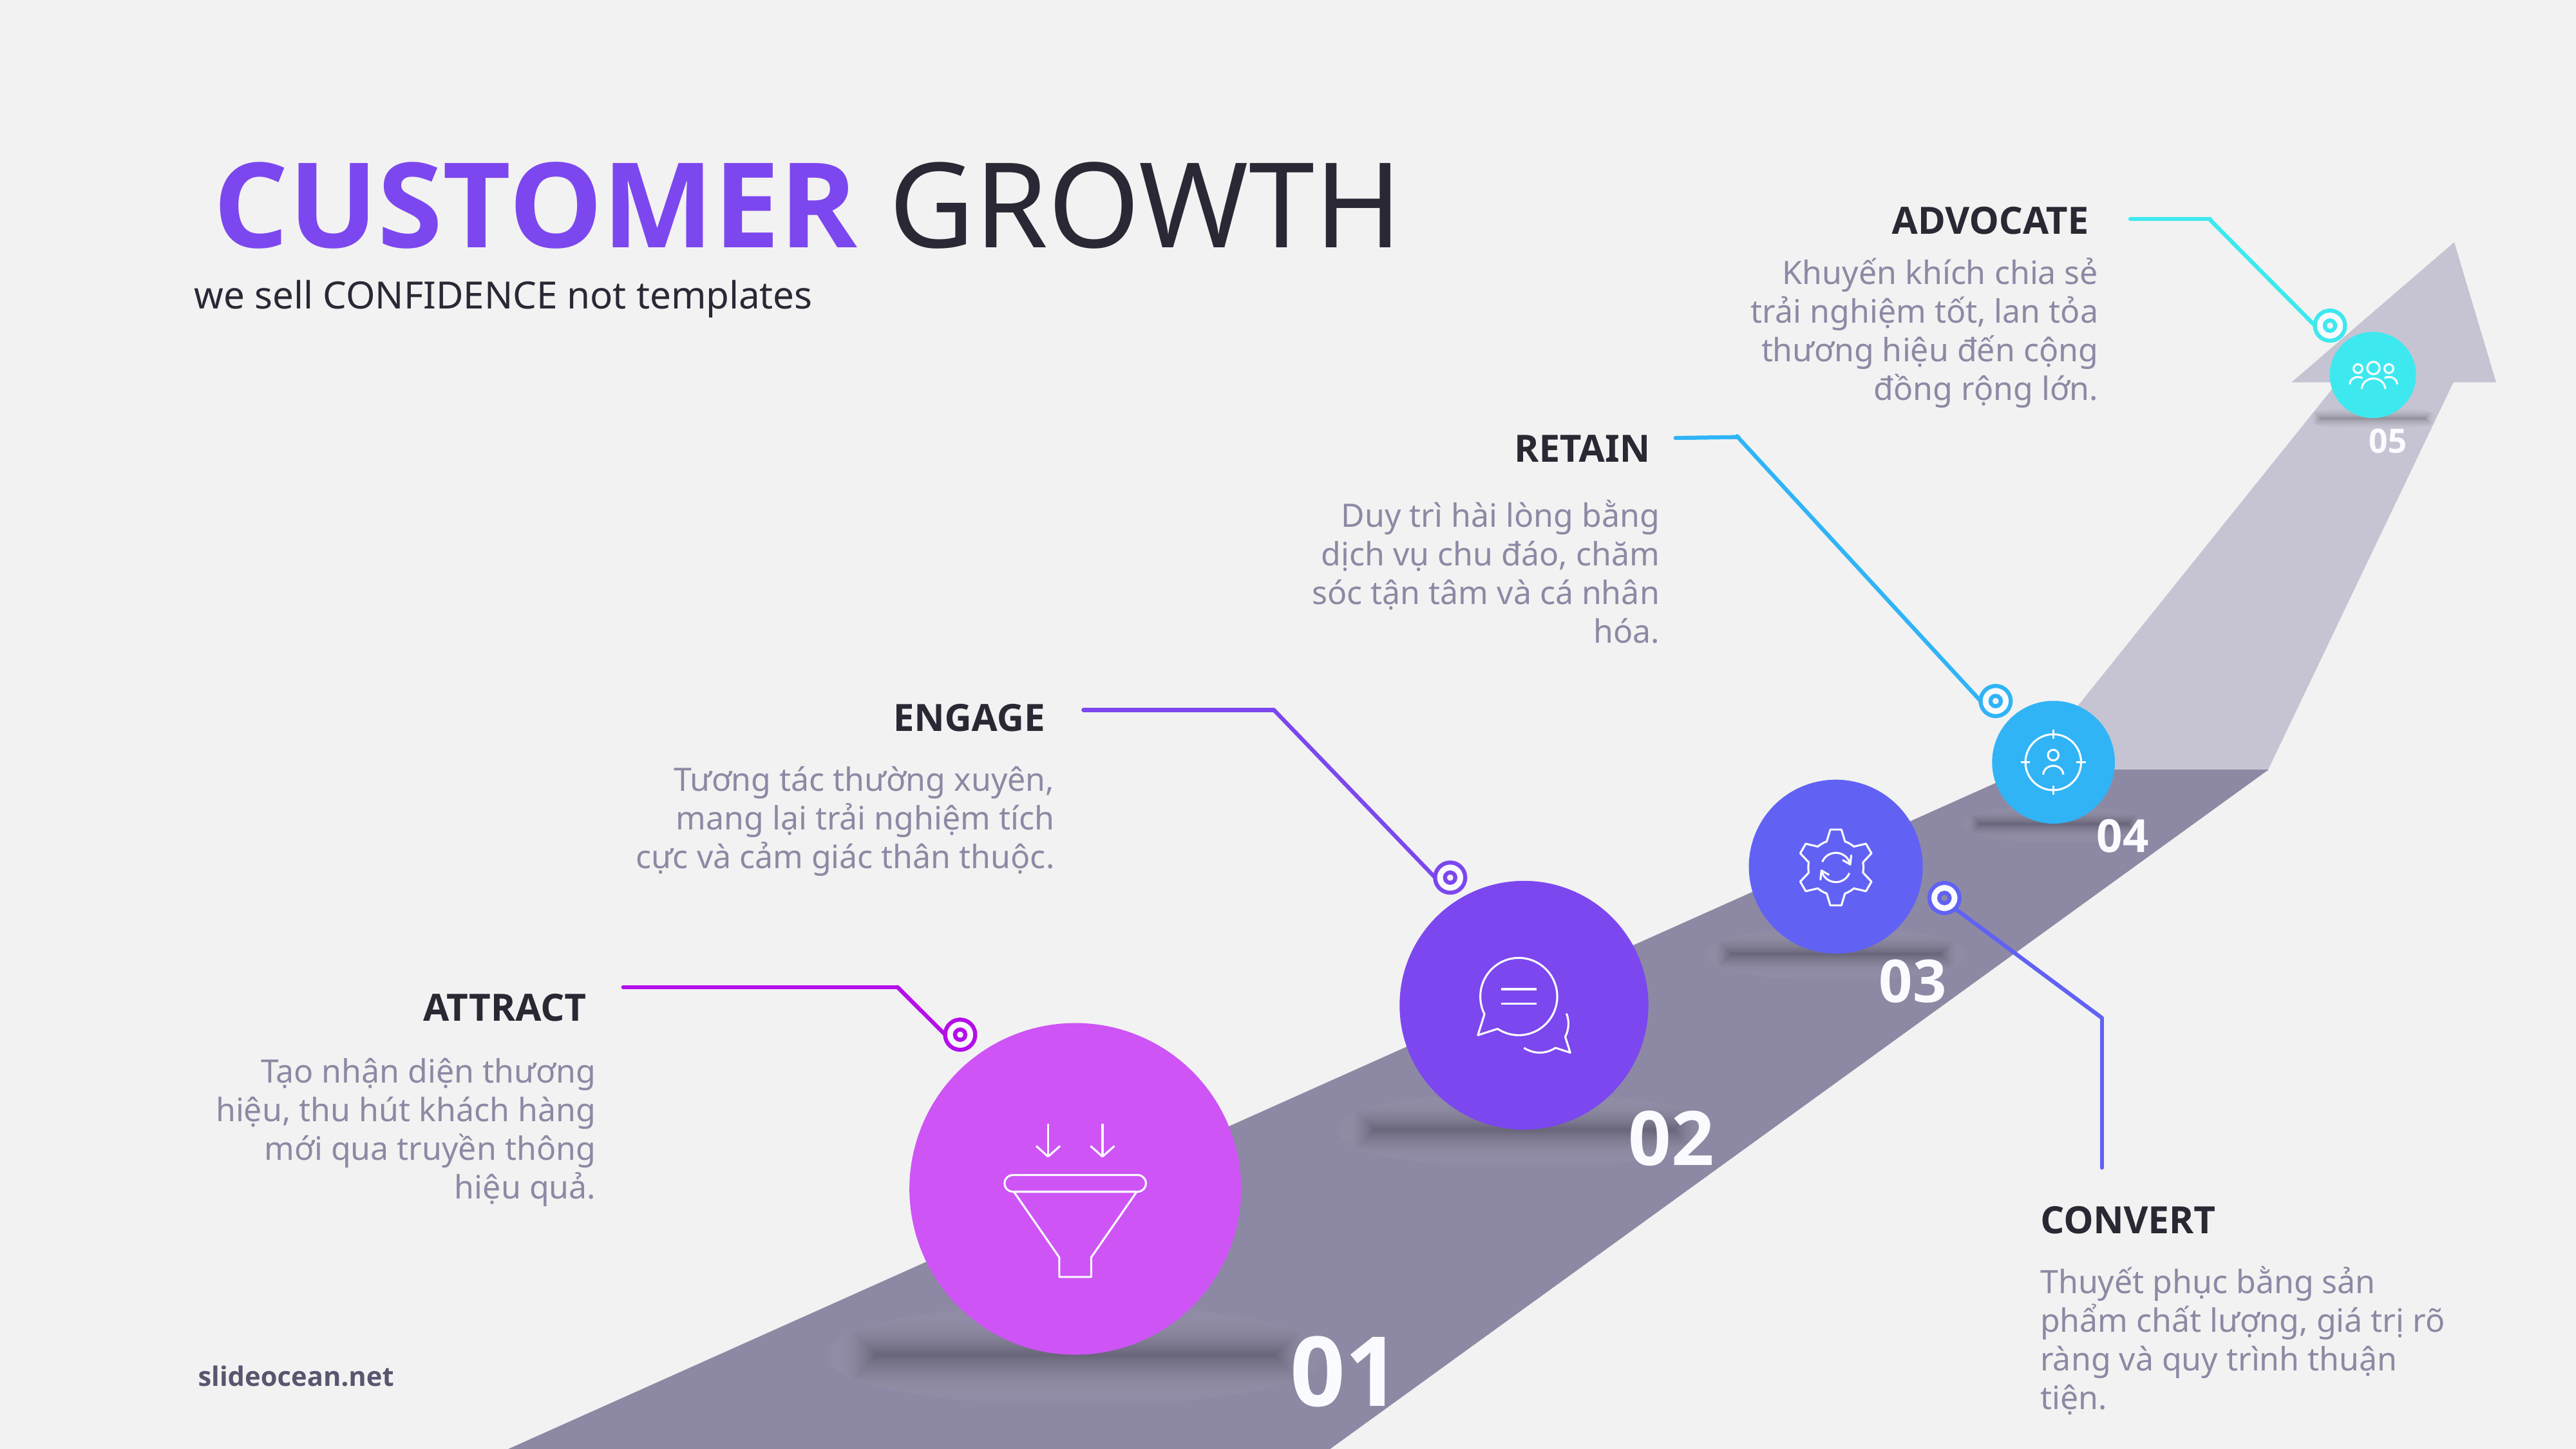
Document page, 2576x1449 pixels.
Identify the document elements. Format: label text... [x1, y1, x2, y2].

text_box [1083, 710, 1466, 893]
text_box we sell CONFIDENCE not templates [185, 266, 822, 321]
text_box [1325, 1077, 1690, 1383]
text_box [2307, 332, 2438, 431]
text_box [2349, 241, 2497, 416]
text_box ADVOCATE [1783, 191, 2108, 247]
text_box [1336, 880, 1712, 1168]
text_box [623, 987, 976, 1050]
text_box CUSTOMER GROWTH [204, 125, 1412, 276]
text_box Khuyến khích chia sẻ trải nghiệm tốt, lan tỏa thương hiệu đến cộng đồng rộng lớn. [1719, 247, 2108, 412]
text_box Tương tác thường xuyên, mang lại trải nghiệm tích cực và cảm giác thân thuộc. [626, 754, 1065, 918]
text_box Duy trì hài lòng bằng dịch vụ chu đáo, chăm sóc tận tâm và cá nhân hóa. [1268, 490, 1669, 655]
text_box 03 [1843, 981, 1929, 1019]
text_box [1929, 882, 2102, 1168]
text_box [2081, 419, 2415, 769]
text_box Thuyết phục bằng sản phẩm chất lượng, giá trị rõ ràng và quy trình thuận tiện. [2031, 1256, 2468, 1449]
text_box [1712, 981, 1926, 1138]
text_box [2289, 368, 2307, 383]
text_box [1961, 701, 2146, 843]
text_box ENGAGE [739, 688, 1065, 744]
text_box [2130, 218, 2345, 341]
text_box 02 [1607, 1063, 1761, 1189]
text_box 04 [2075, 788, 2186, 869]
text_box 05 [2348, 431, 2436, 465]
text_box 01 [1268, 1304, 1423, 1430]
text_box [2146, 769, 2271, 831]
text_box CONVERT [2031, 1191, 2356, 1246]
text_box ATTRACT [280, 978, 605, 1034]
text_box slideocean.net [188, 1354, 404, 1397]
text_box RETAIN [1344, 419, 1669, 475]
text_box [1705, 779, 1967, 981]
text_box Tạo nhận diện thương hiệu, thu hút khách hàng mới qua truyền thông hiệu quả. [184, 1046, 605, 1211]
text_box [826, 1023, 1325, 1406]
text_box [507, 1306, 1358, 1449]
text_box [1675, 436, 2011, 716]
text_box [1967, 843, 2132, 891]
